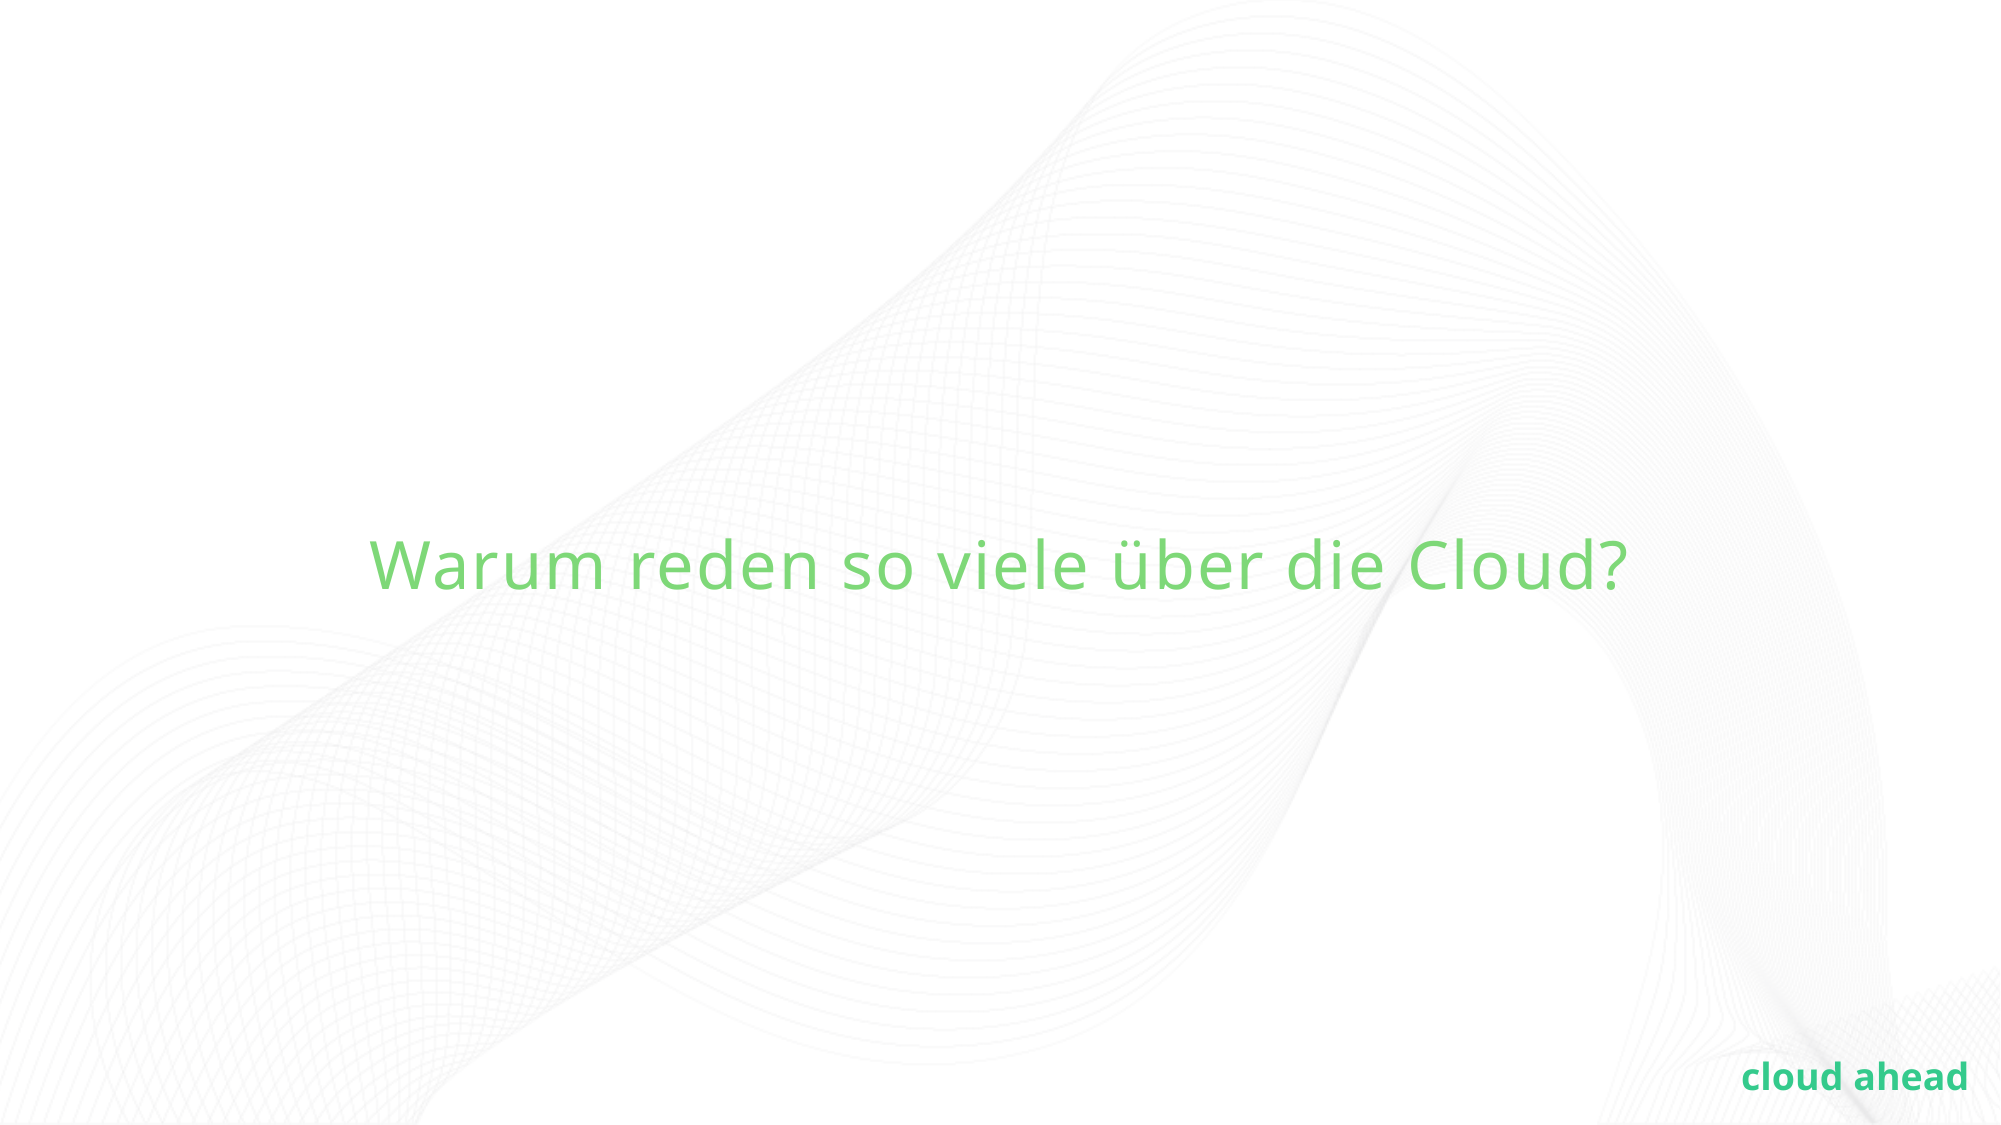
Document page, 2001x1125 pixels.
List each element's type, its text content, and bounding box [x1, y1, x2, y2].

title Warum reden so viele über die Cloud? [215, 404, 1785, 721]
